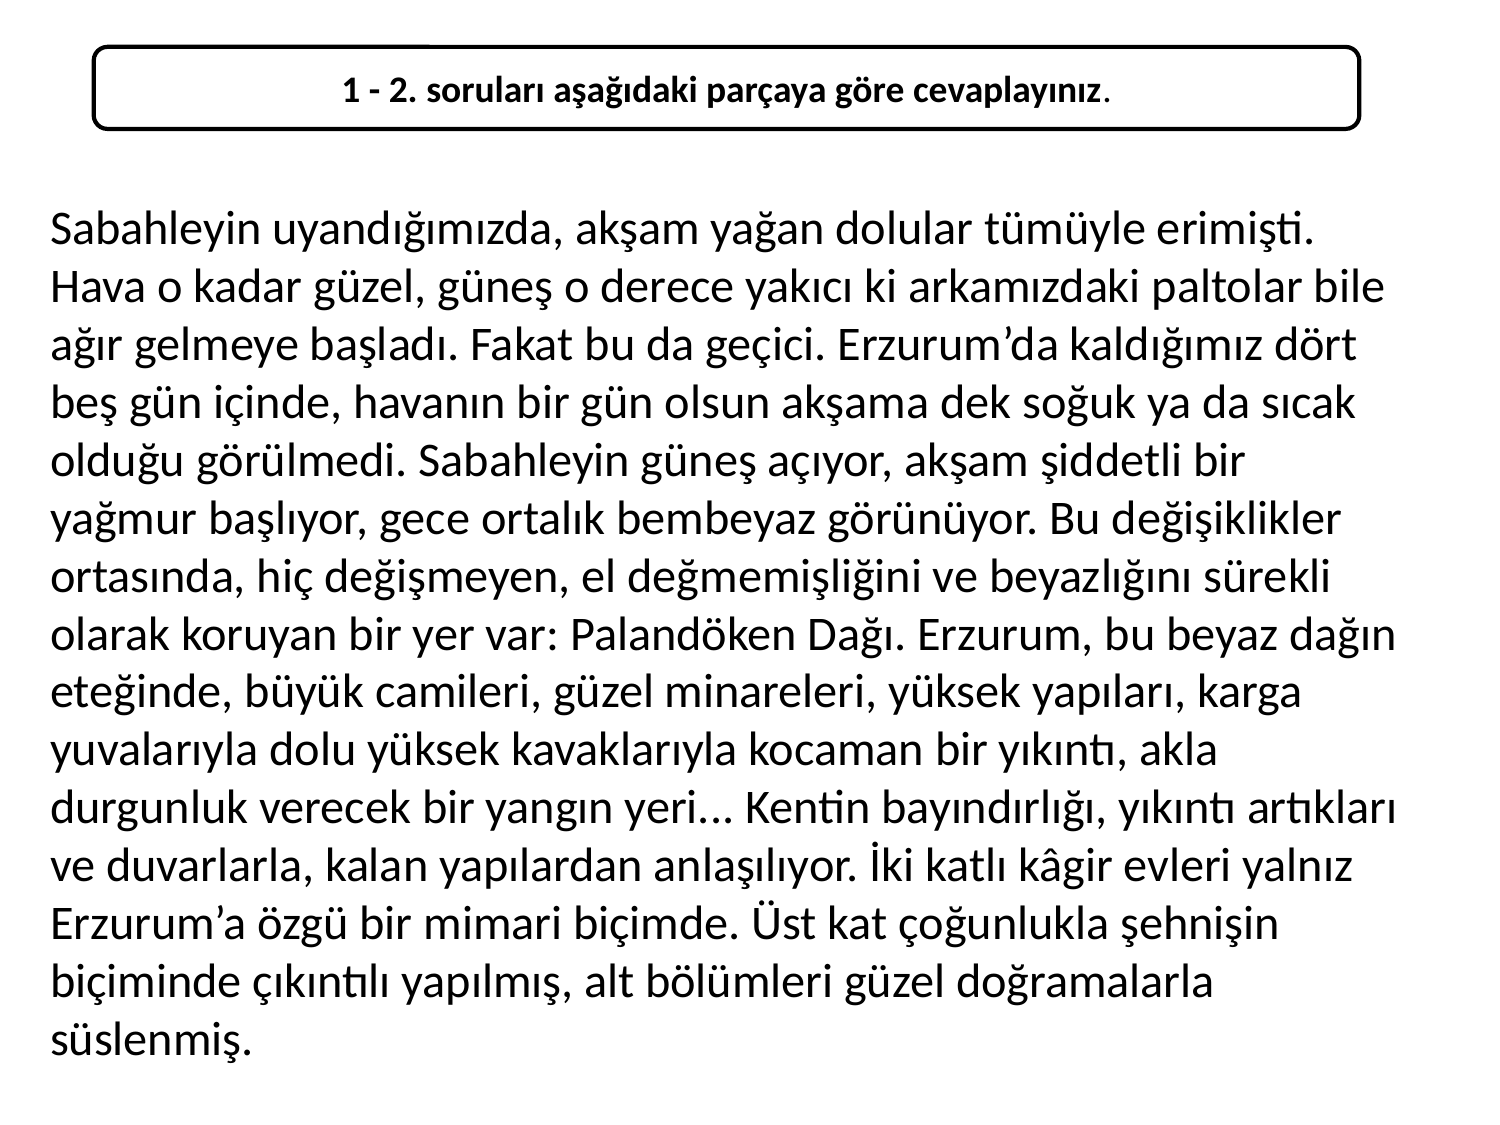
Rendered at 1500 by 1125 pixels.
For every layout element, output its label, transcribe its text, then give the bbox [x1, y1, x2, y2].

text_box 1 - 2. soruları aşağıdaki parçaya göre cevaplayınız. [91, 44, 1362, 132]
subtitle Sabahleyin uyandığımızda, akşam yağan dolular tümüyle erimişti. Hava o kadar güzel, güneş o derece yakıcı ki arkamızdaki paltolar bile ağır gelmeye başladı. Fakat bu da geçici. Erzurum’da kaldığımız dört beş gün içinde, havanın bir gün olsun akşama dek soğuk ya da sıcak olduğu görülmedi. Sabahleyin güneş açıyor, akşam şiddetli bir yağmur başlıyor, gece ortalık bembeyaz görünüyor. Bu değişiklikler ortasında, hiç değişmeyen, el değmemişliğini ve beyazlığını sürekli olarak koruyan bir yer var: Palandöken Dağı. Erzurum, bu beyaz dağın eteğinde, büyük camileri, güzel minareleri, yüksek yapıları, karga yuvalarıyla dolu yüksek kavaklarıyla kocaman bir yıkıntı, akla durgunluk verecek bir yangın yeri... Kentin bayındırlığı, yıkıntı artıkları ve duvarlarla, kalan yapılardan anlaşılıyor. İki katlı kâgir evleri yalnız Erzurum’a özgü bir mimari biçimde. Üst kat çoğunlukla şehnişin biçiminde çıkıntılı yapılmış, alt bölümleri güzel doğramalarla süslenmiş. [35, 35, 1418, 1079]
